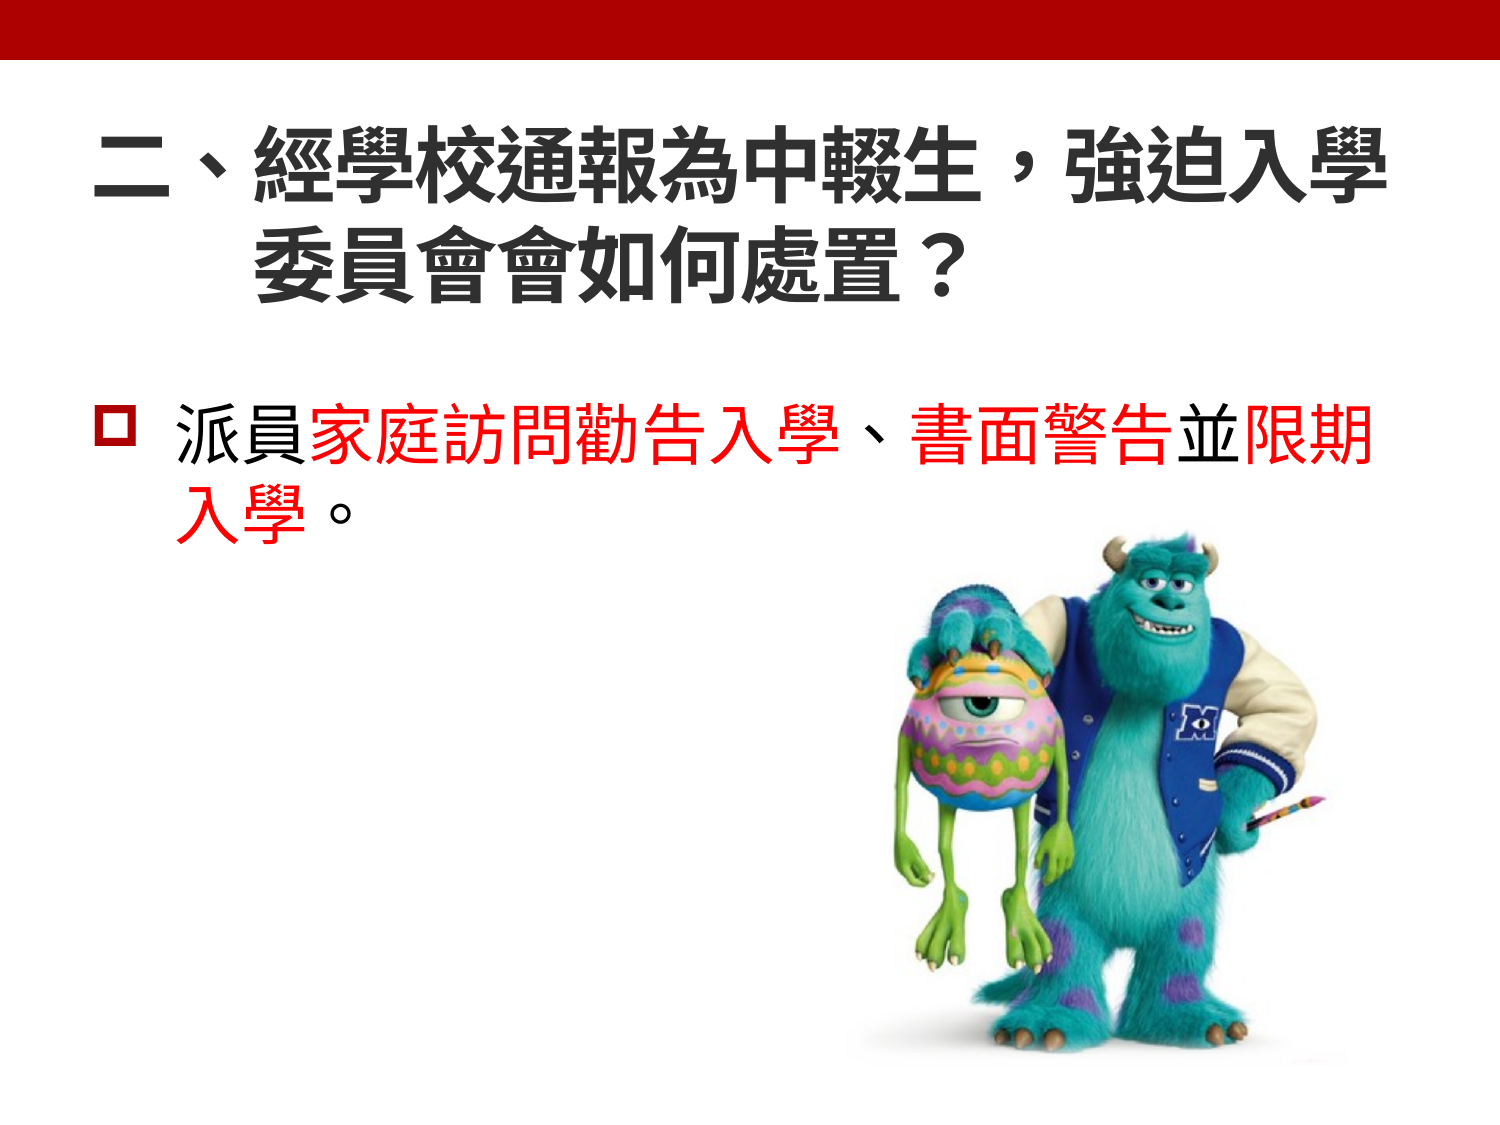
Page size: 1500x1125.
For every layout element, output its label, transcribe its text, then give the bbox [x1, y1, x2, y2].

title 二、經學校通報為中輟生，強迫入學 委員會會如何處置？ [75, 87, 1425, 339]
picture [844, 514, 1366, 1066]
list 派員家庭訪問勸告入學、書面警告並限期入學。 [75, 385, 1425, 1063]
